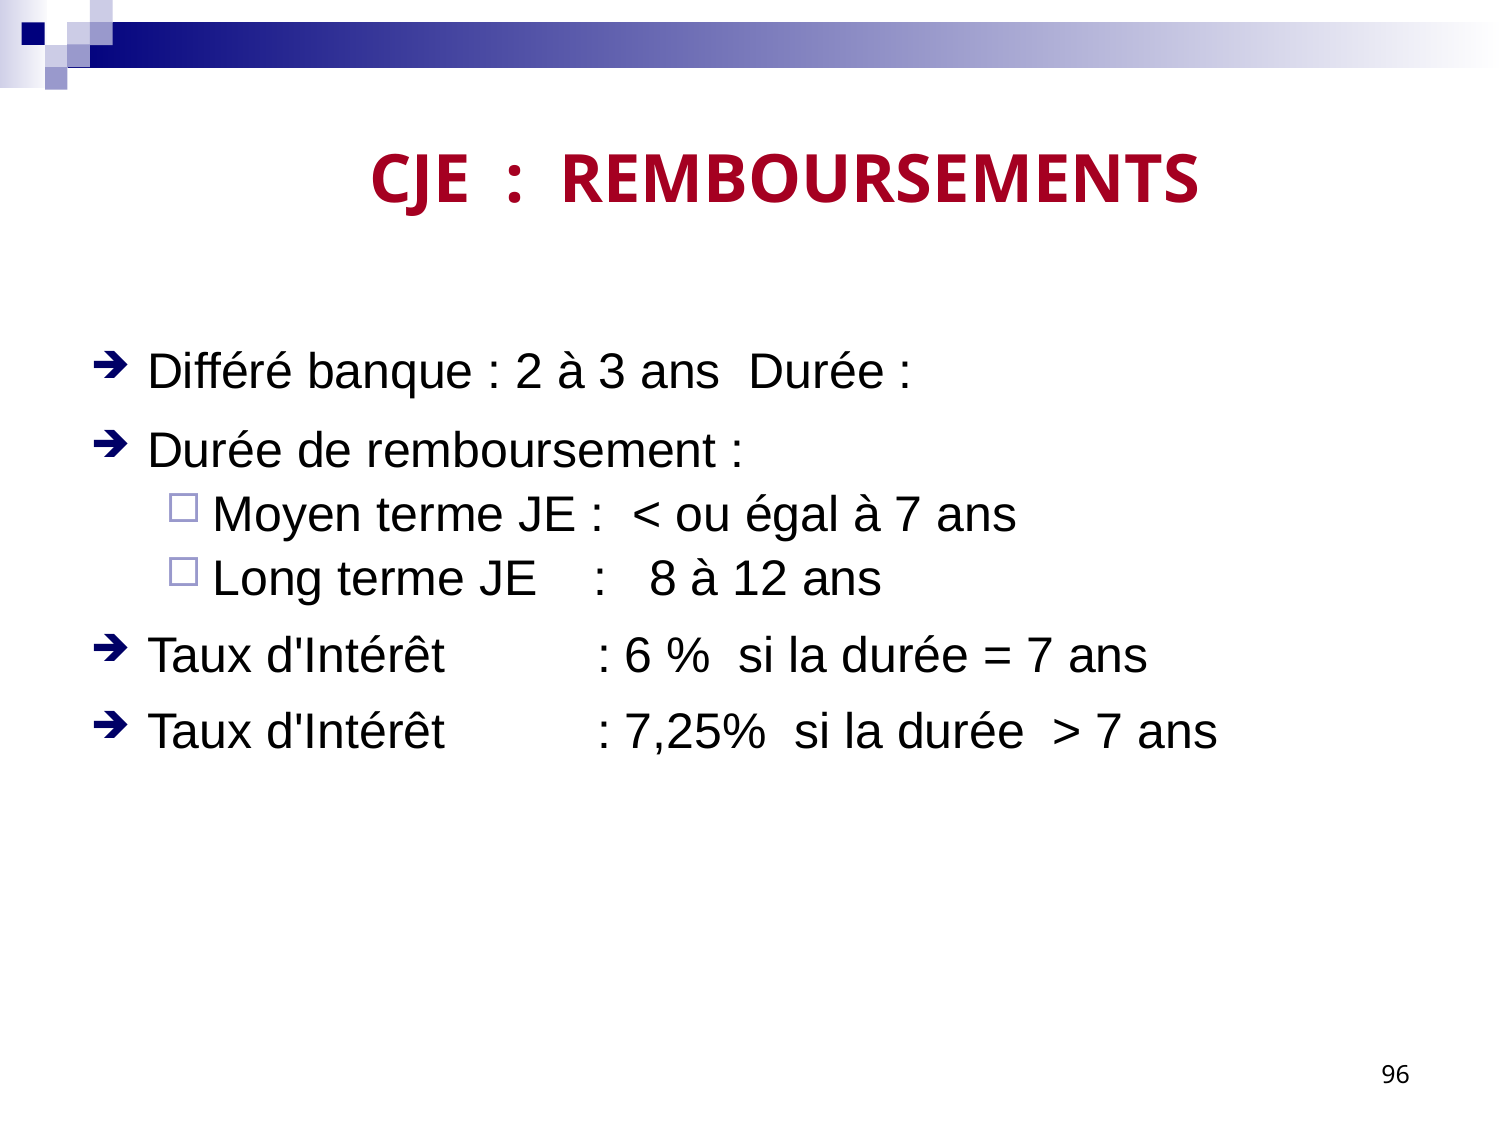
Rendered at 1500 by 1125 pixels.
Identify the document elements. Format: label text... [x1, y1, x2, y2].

list Différé banque : 2 à 3 ans Durée : Durée de remboursement : Moyen terme JE : < ou égal à 7 ans Long terme JE : 8 à 12 ans Taux d'Intérêt : 6 % si la durée = 7 ans Taux d'Intérêt : 7,25% si la durée > 7 ans [75, 338, 1436, 823]
title CJE : REMBOURSEMENTS [147, 113, 1423, 239]
slide_number 96 [1074, 1025, 1425, 1100]
